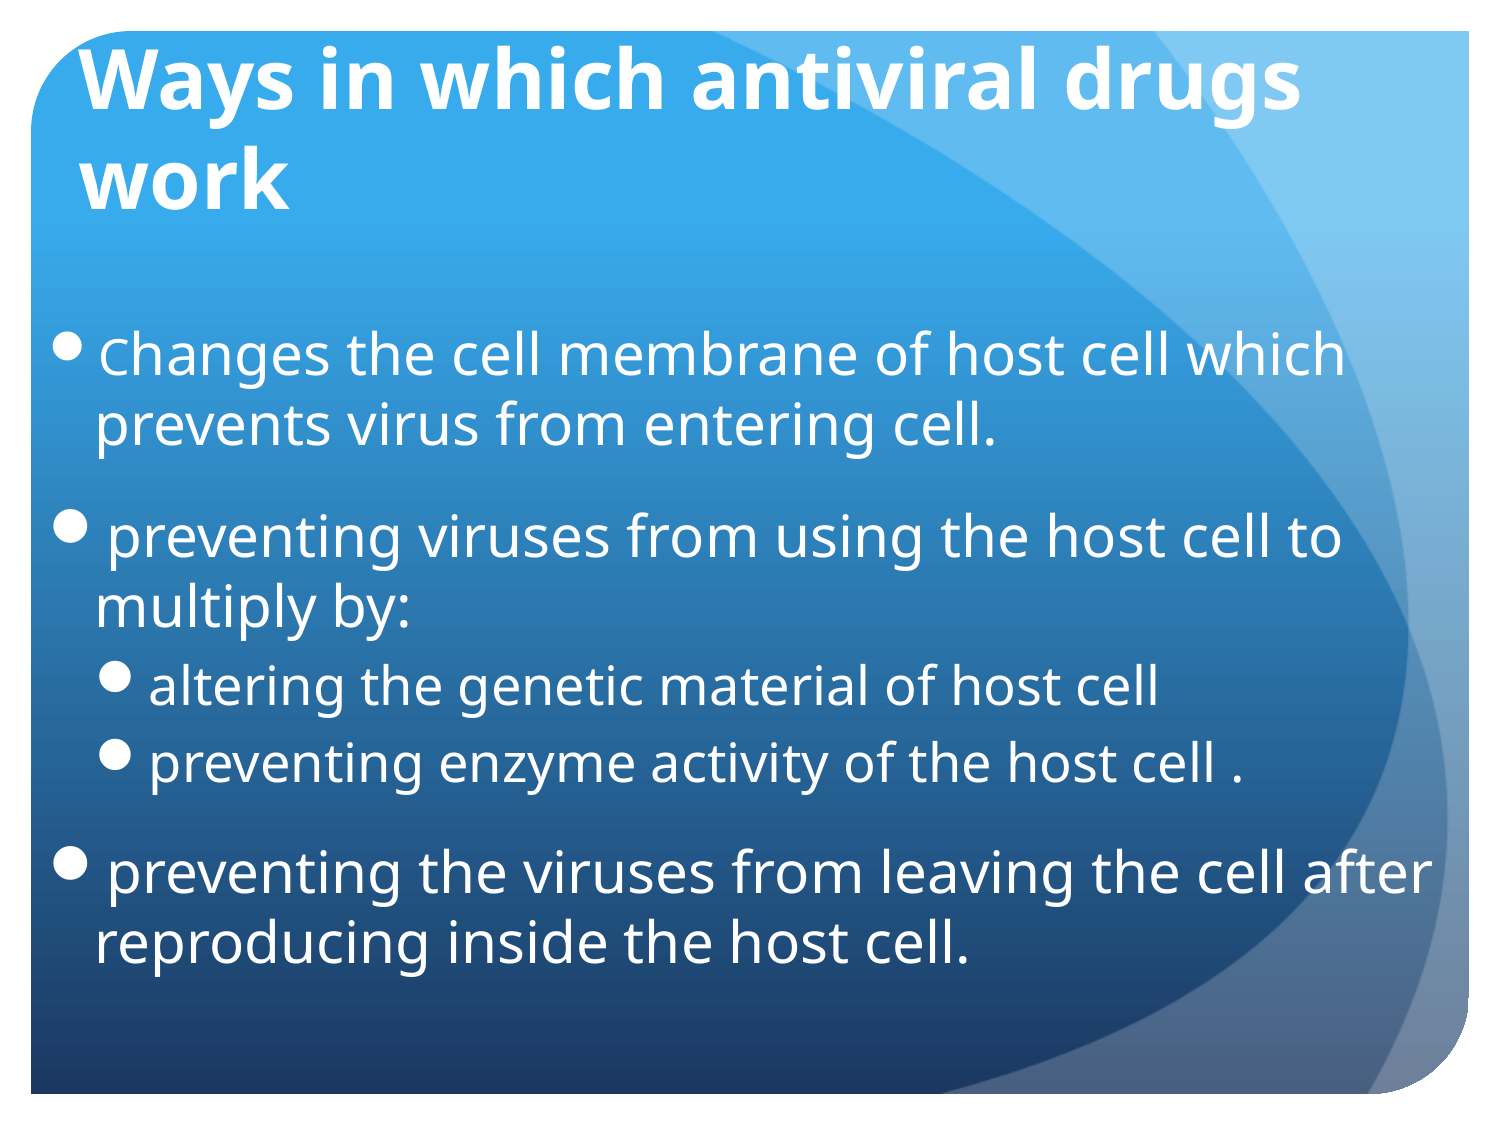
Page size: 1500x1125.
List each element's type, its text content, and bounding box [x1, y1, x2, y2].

list Changes the cell membrane of host cell which prevents virus from entering cell. preventing viruses from using the host cell to multiply by: altering the genetic material of host cell preventing enzyme activity of the host cell . preventing the viruses from leaving the cell after reproducing inside the host cell. [33, 309, 1459, 1085]
title Ways in which antiviral drugs work [63, 62, 1459, 234]
picture [24, 30, 1473, 1094]
